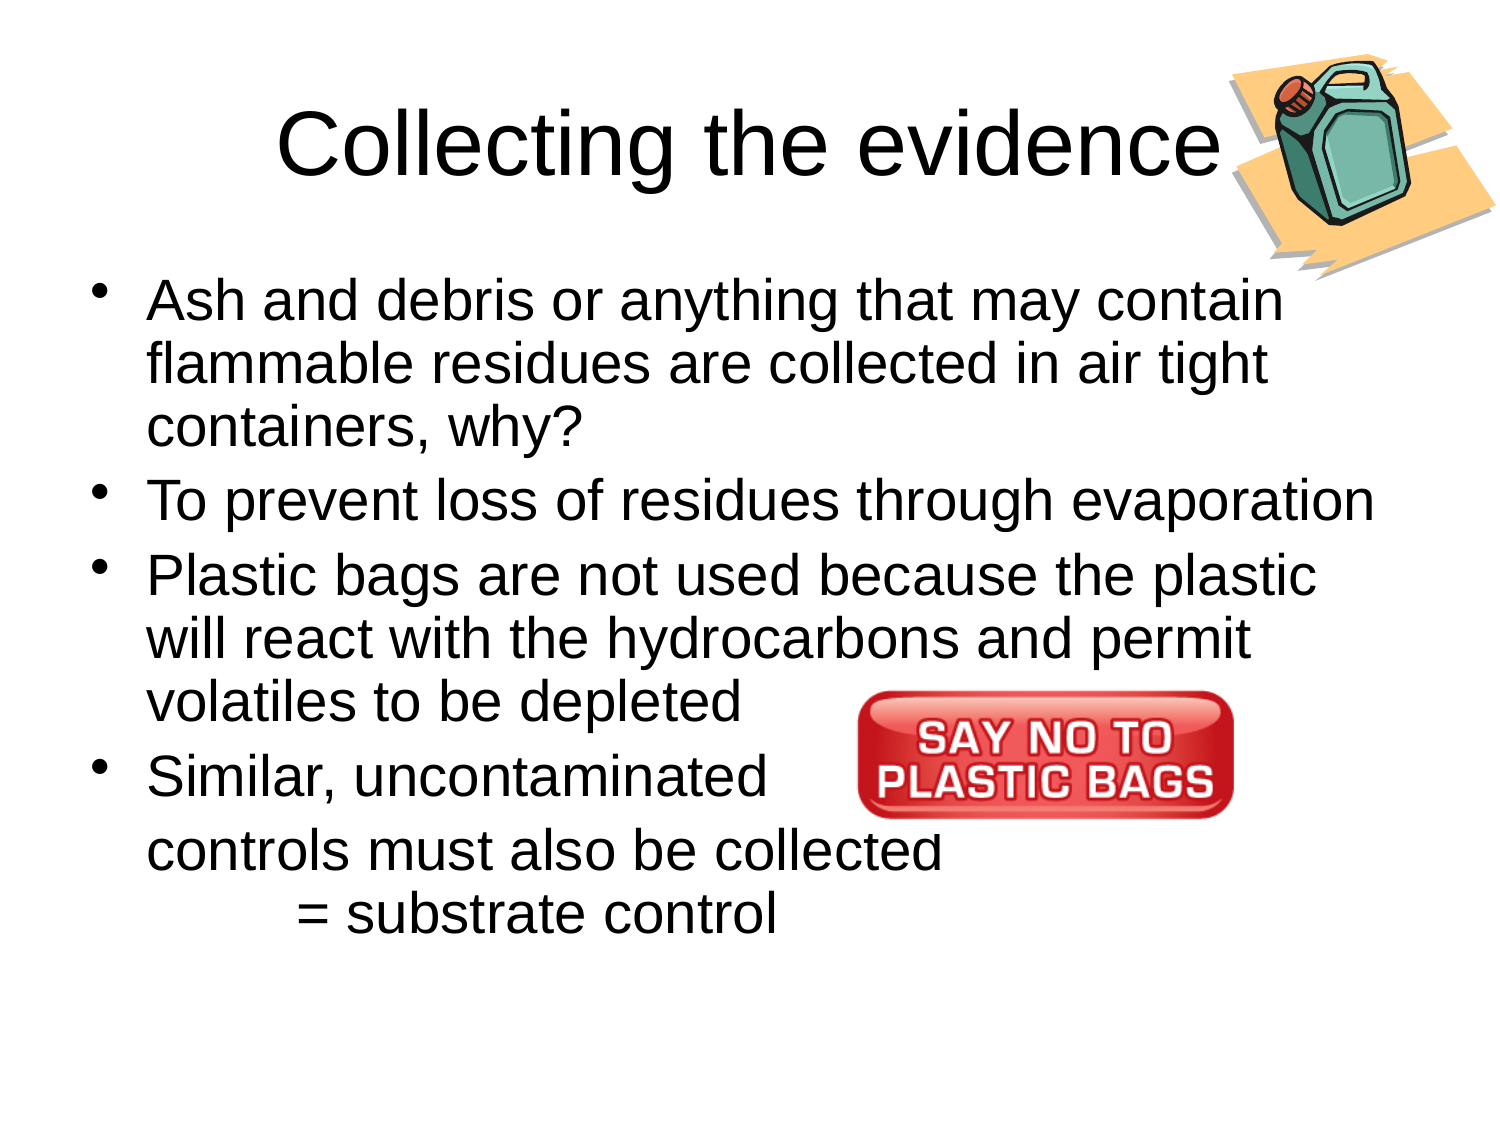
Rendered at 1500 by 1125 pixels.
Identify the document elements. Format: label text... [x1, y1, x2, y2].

title Collecting the evidence [75, 45, 1425, 233]
picture [1228, 49, 1500, 286]
picture [849, 674, 1247, 835]
list Ash and debris or anything that may contain flammable residues are collected in air tight containers, why? To prevent loss of residues through evaporation Plastic bags are not used because the plastic will react with the hydrocarbons and permit volatiles to be depleted Similar, uncontaminated controls must also be collected = substrate control [75, 262, 1425, 1005]
